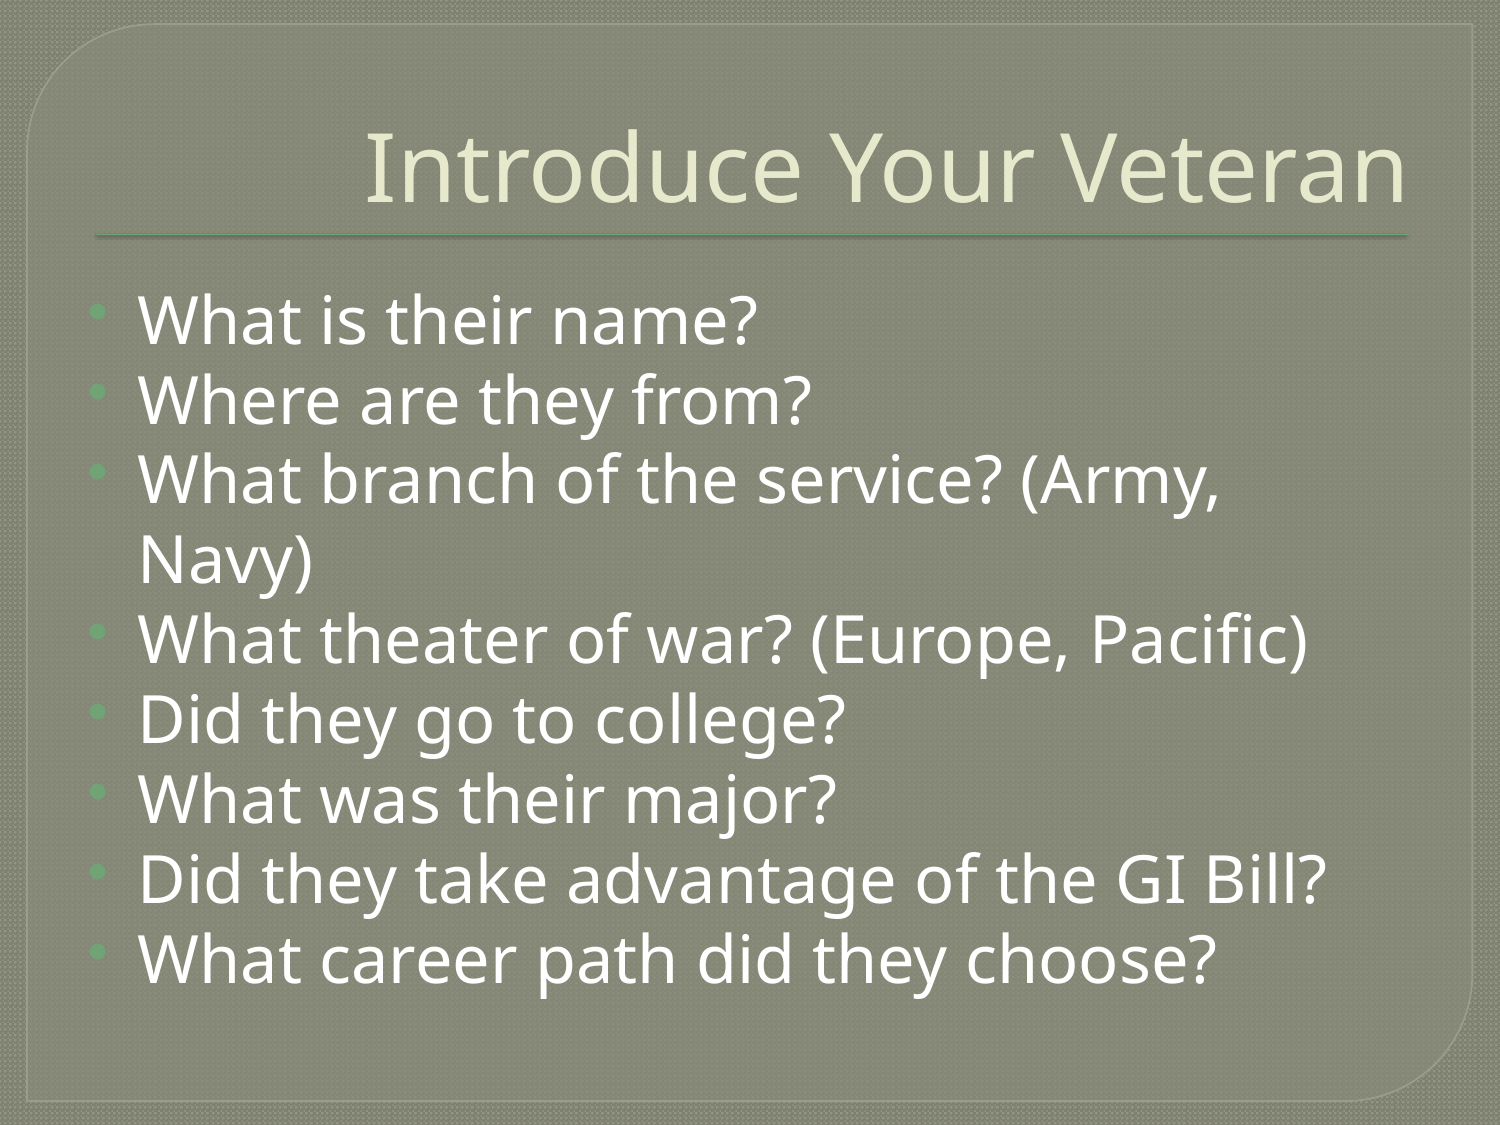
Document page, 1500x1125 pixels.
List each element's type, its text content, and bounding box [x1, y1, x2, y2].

title Introduce Your Veteran [75, 41, 1425, 230]
list What is their name? Where are they from? What branch of the service? (Army, Navy) What theater of war? (Europe, Pacific) Did they go to college? What was their major? Did they take advantage of the GI Bill? What career path did they choose? [75, 270, 1425, 1013]
